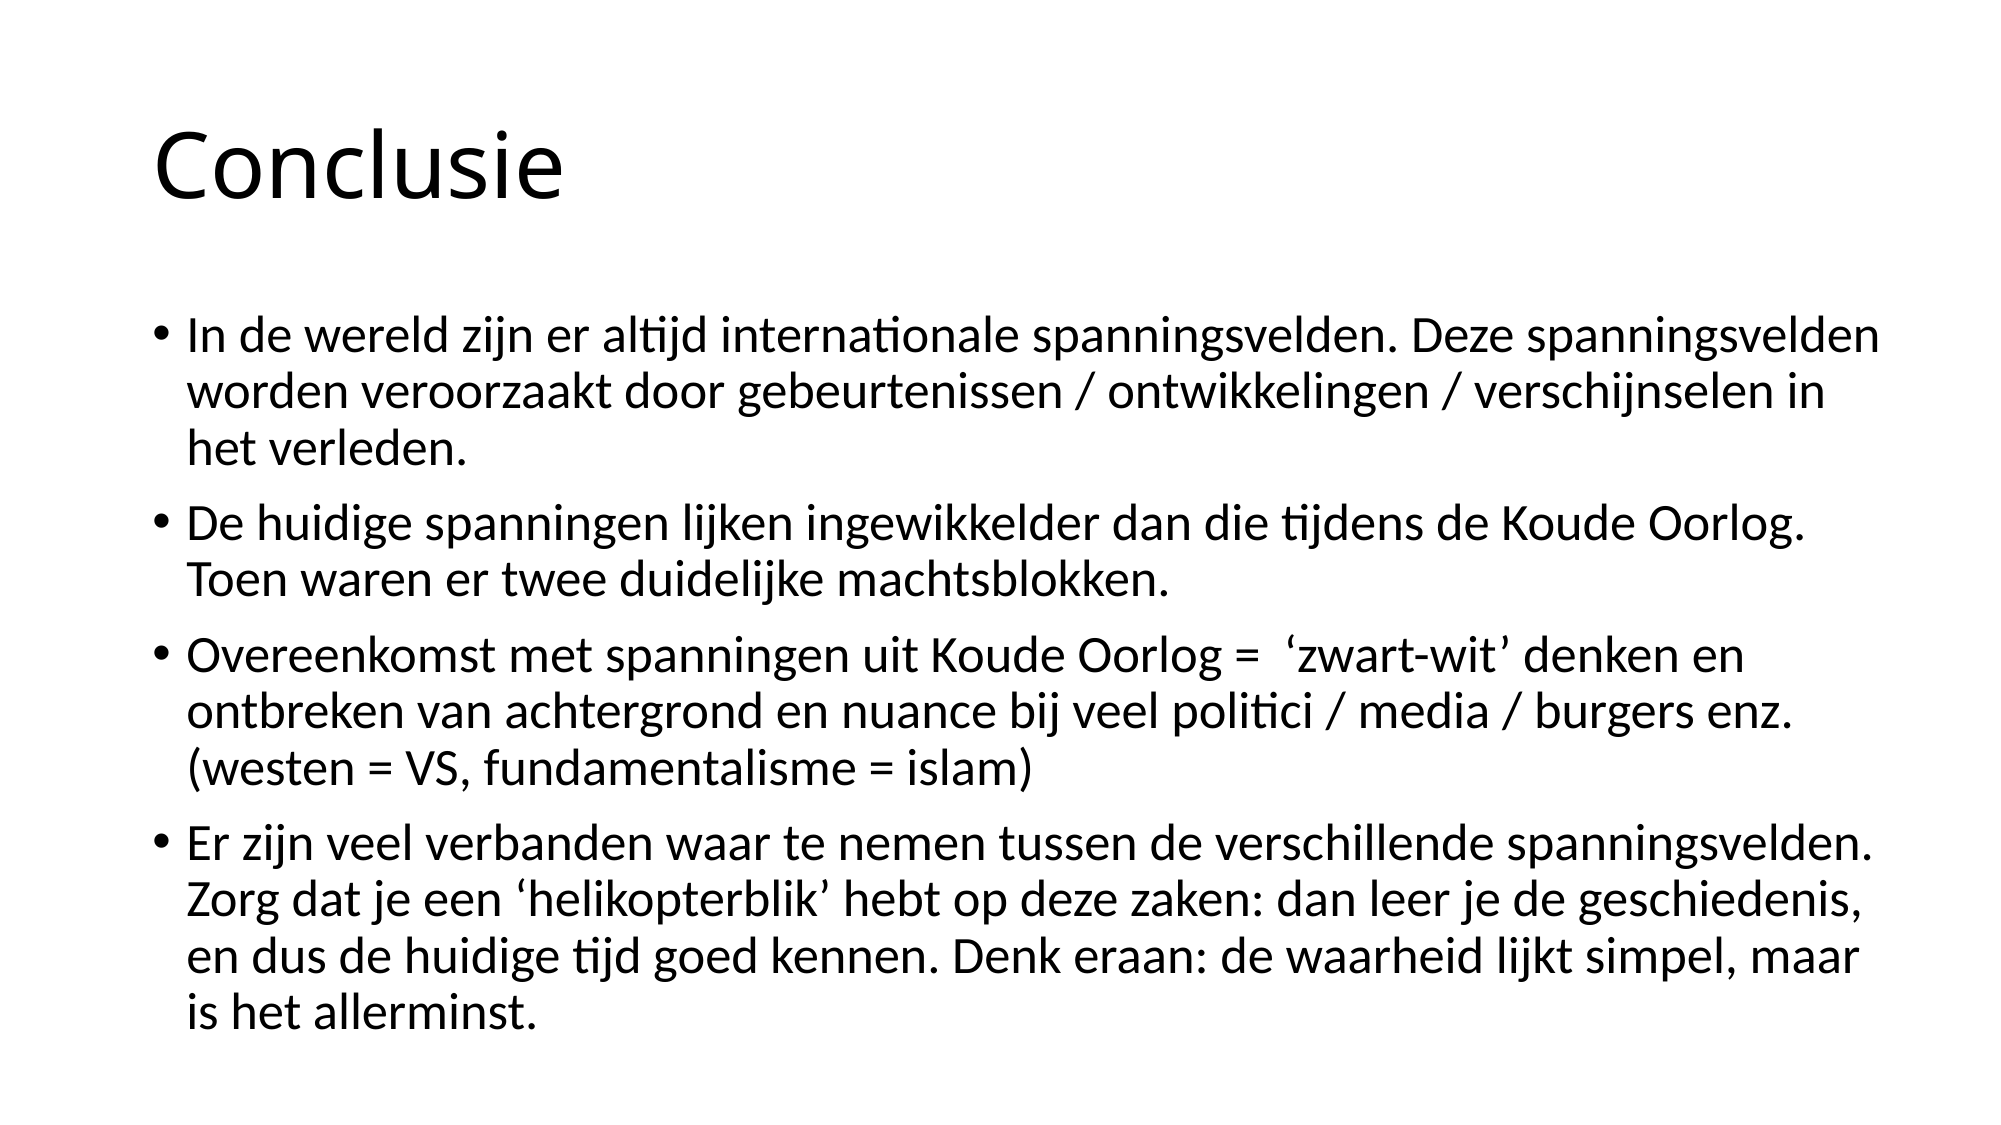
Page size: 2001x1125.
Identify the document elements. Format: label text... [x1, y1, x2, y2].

list In de wereld zijn er altijd internationale spanningsvelden. Deze spanningsvelden worden veroorzaakt door gebeurtenissen / ontwikkelingen / verschijnselen in het verleden. De huidige spanningen lijken ingewikkelder dan die tijdens de Koude Oorlog. Toen waren er twee duidelijke machtsblokken. Overeenkomst met spanningen uit Koude Oorlog = ‘zwart-wit’ denken en ontbreken van achtergrond en nuance bij veel politici / media / burgers enz. (westen = VS, fundamentalisme = islam) Er zijn veel verbanden waar te nemen tussen de verschillende spanningsvelden. Zorg dat je een ‘helikopterblik’ hebt op deze zaken: dan leer je de geschiedenis, en dus de huidige tijd goed kennen. Denk eraan: de waarheid lijkt simpel, maar is het allerminst. [137, 299, 1898, 1053]
title Conclusie [137, 59, 1863, 278]
